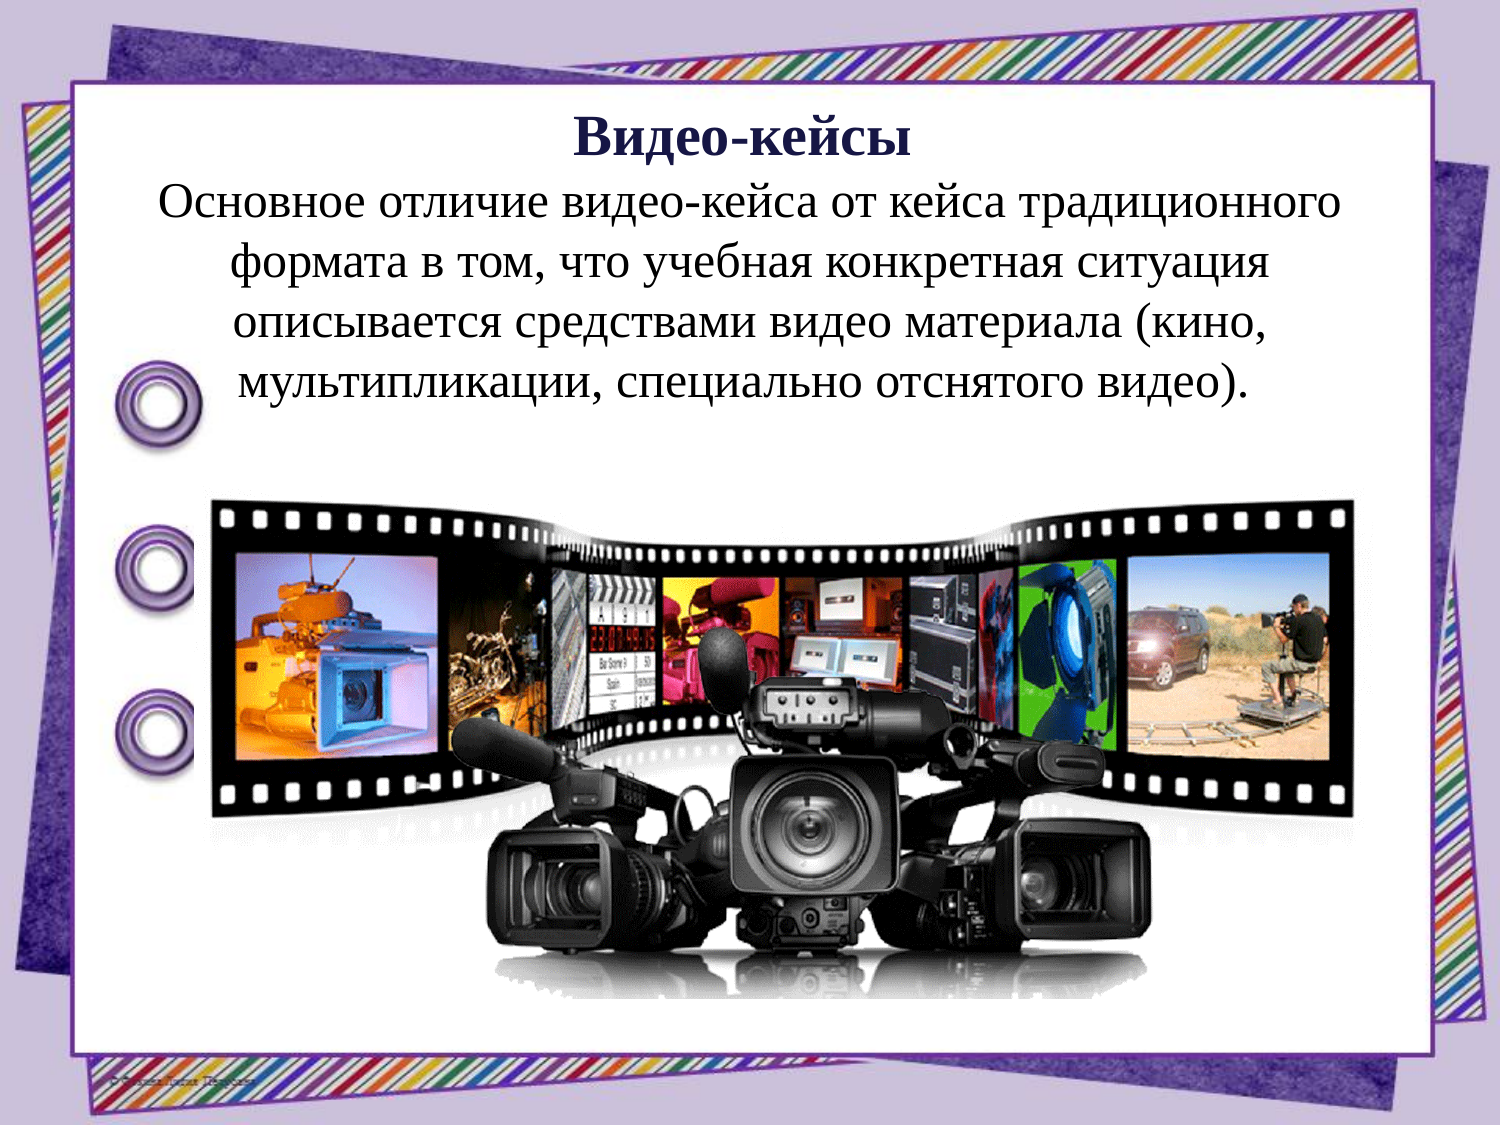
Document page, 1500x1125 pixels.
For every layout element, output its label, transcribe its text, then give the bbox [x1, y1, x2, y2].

title Видео-кейсы Основное отличие видео-кейса от кейса традиционного формата в том, что учебная конкретная ситуация описывается средствами видео материала (кино, мультипликации, специально отснятого видео). [75, 90, 1425, 386]
picture [0, 0, 1500, 1125]
